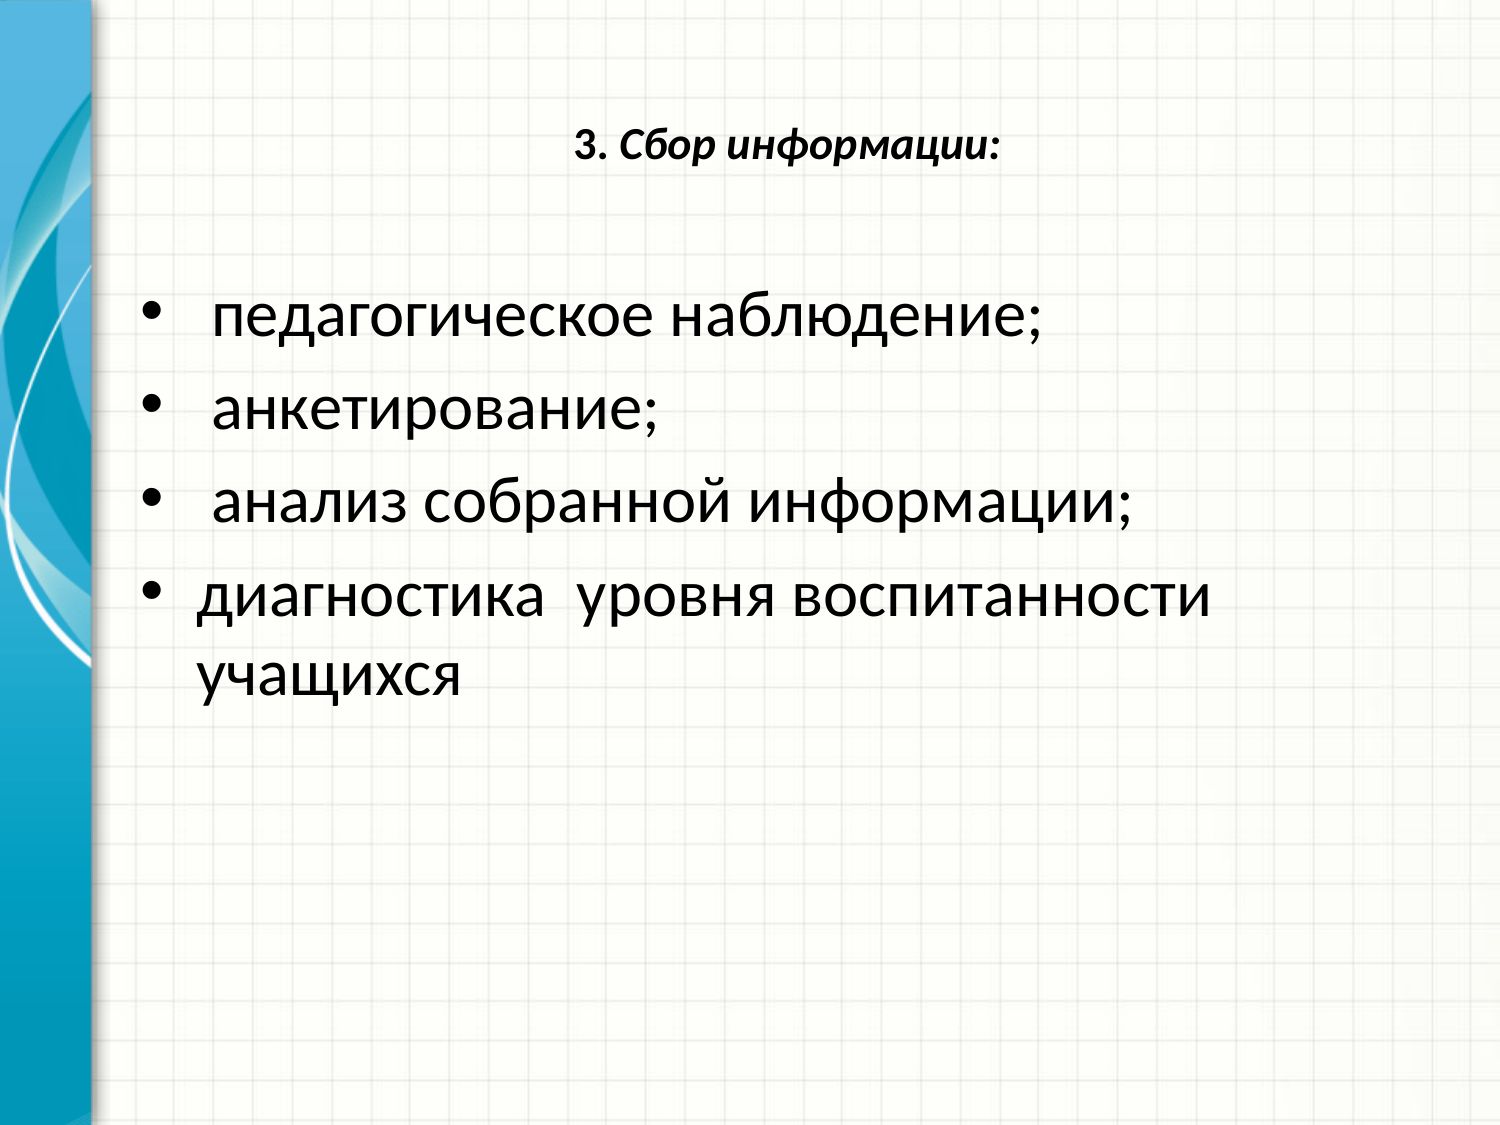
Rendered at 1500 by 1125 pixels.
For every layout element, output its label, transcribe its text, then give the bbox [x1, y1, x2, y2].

picture [0, 0, 1500, 1125]
list педагогическое наблюдение; анкетирование; анализ собранной информации; диагностика уровня воспитанности учащихся [125, 261, 1450, 967]
title 3. Сбор информации: [125, 105, 1450, 232]
